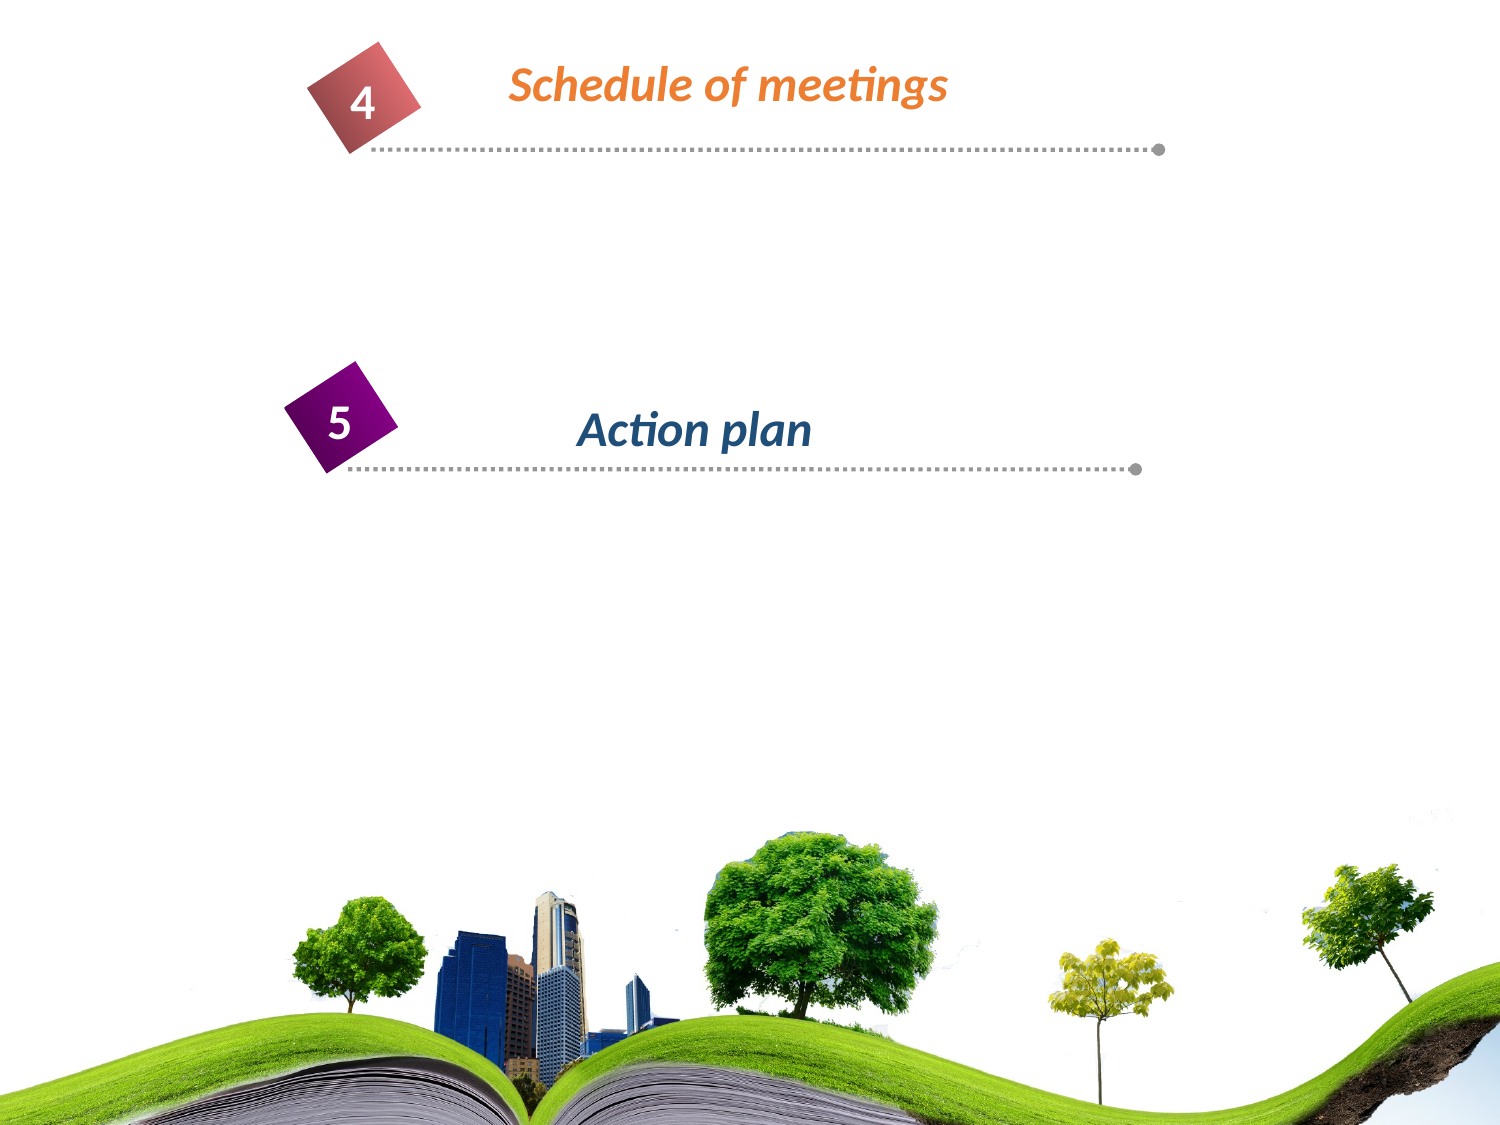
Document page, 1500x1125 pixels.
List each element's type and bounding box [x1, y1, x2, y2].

picture [0, 394, 1500, 1125]
text_box [321, 43, 1159, 150]
text_box [298, 378, 1136, 470]
